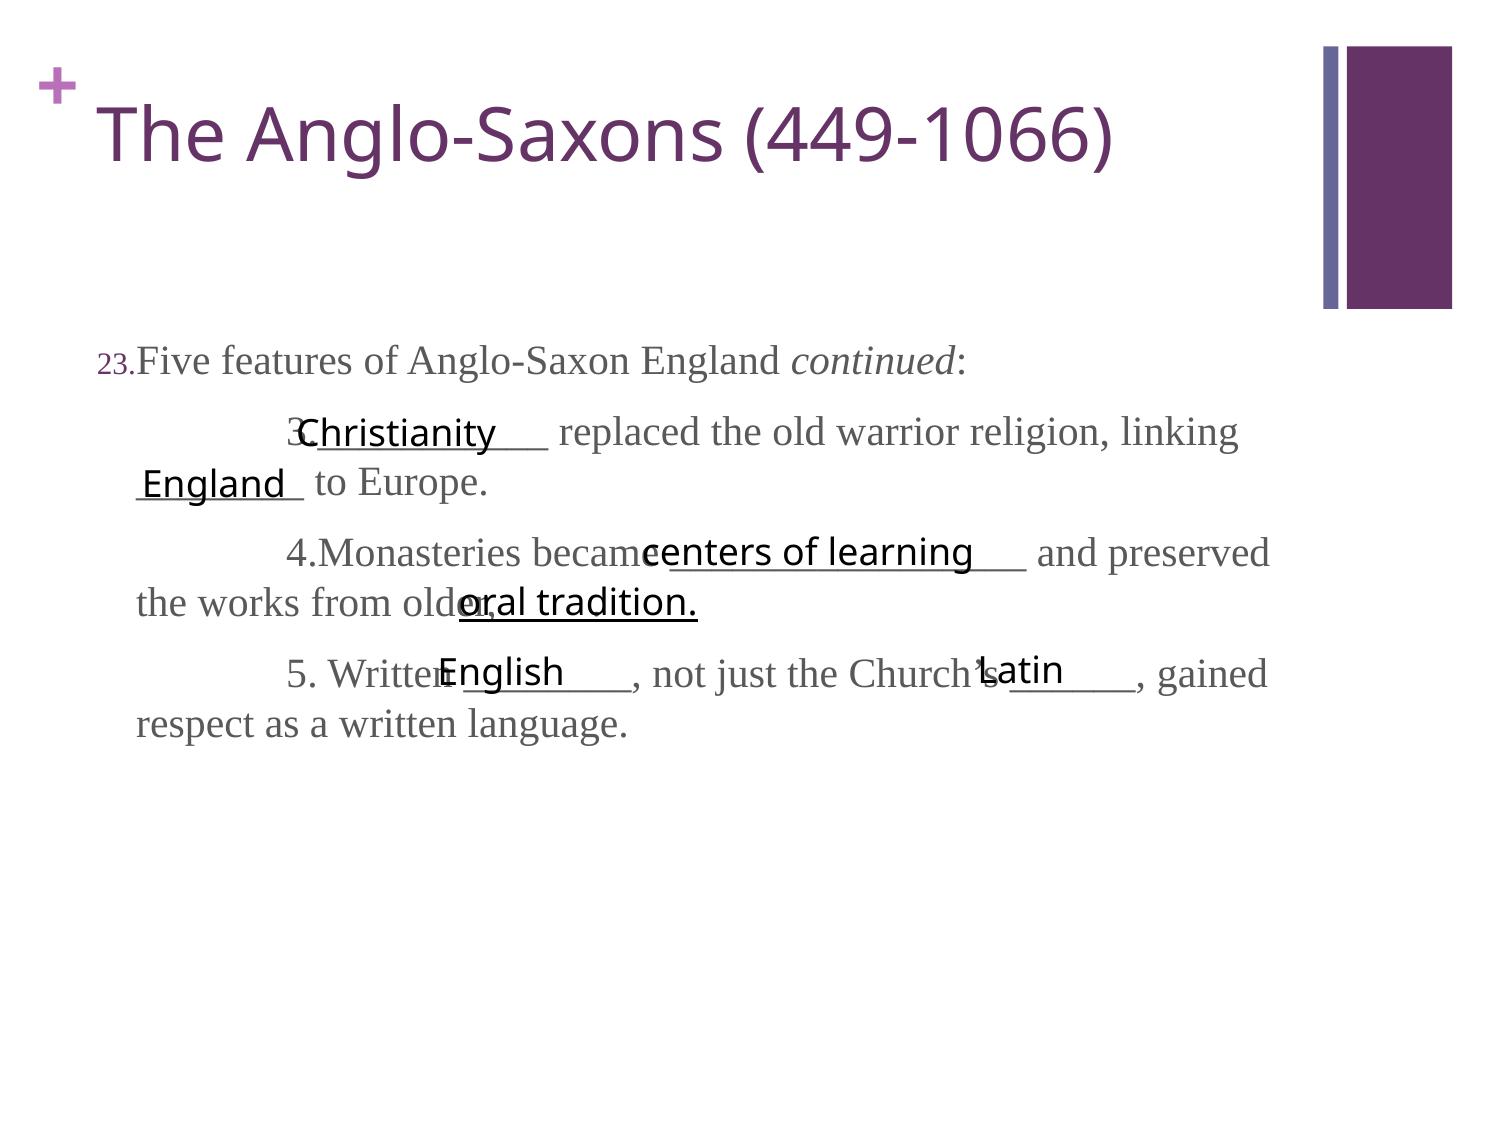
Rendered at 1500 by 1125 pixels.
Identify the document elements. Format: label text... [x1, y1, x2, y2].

text_box Christianity [281, 402, 515, 462]
text_box English [422, 640, 590, 701]
text_box centers of learning [627, 520, 1082, 581]
text_box Latin [962, 638, 1117, 699]
title The Anglo-Saxons (449-1066) [81, 79, 1322, 263]
text_box oral tradition. [443, 570, 809, 631]
list Five features of Anglo-Saxon England continued: 3.___________ replaced the old warrior religion, linking ________ to Europe. 4.Monasteries became _________________ and preserved the works from older, ___ . 5. Written ________, not just the Church’s ______, gained respect as a written language. [81, 324, 1322, 1005]
text_box England [127, 452, 427, 512]
